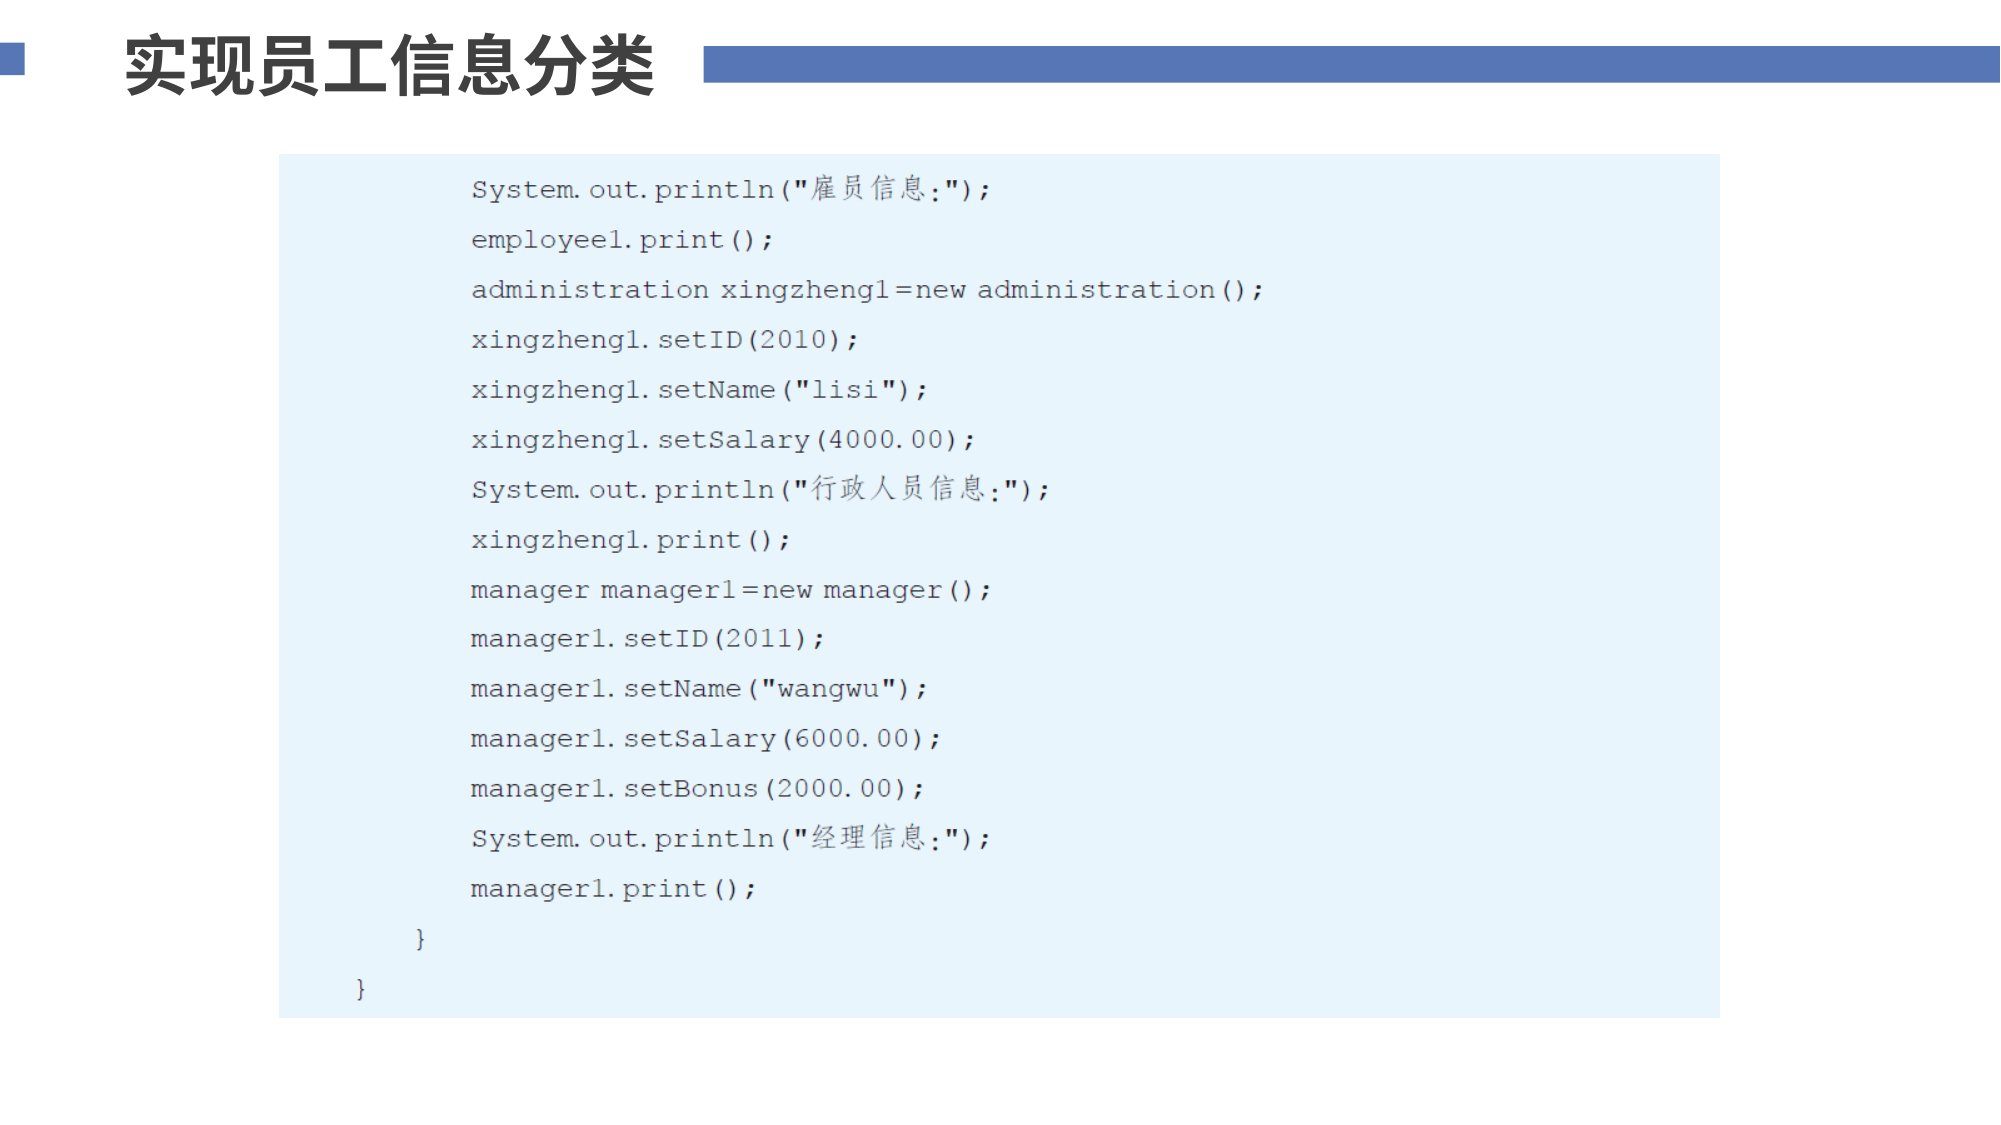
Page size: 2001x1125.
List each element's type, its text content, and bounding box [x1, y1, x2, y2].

text_box [0, 41, 26, 76]
picture [279, 154, 1720, 1018]
text_box [702, 45, 2000, 84]
text_box 实现员工信息分类 [122, 23, 657, 104]
